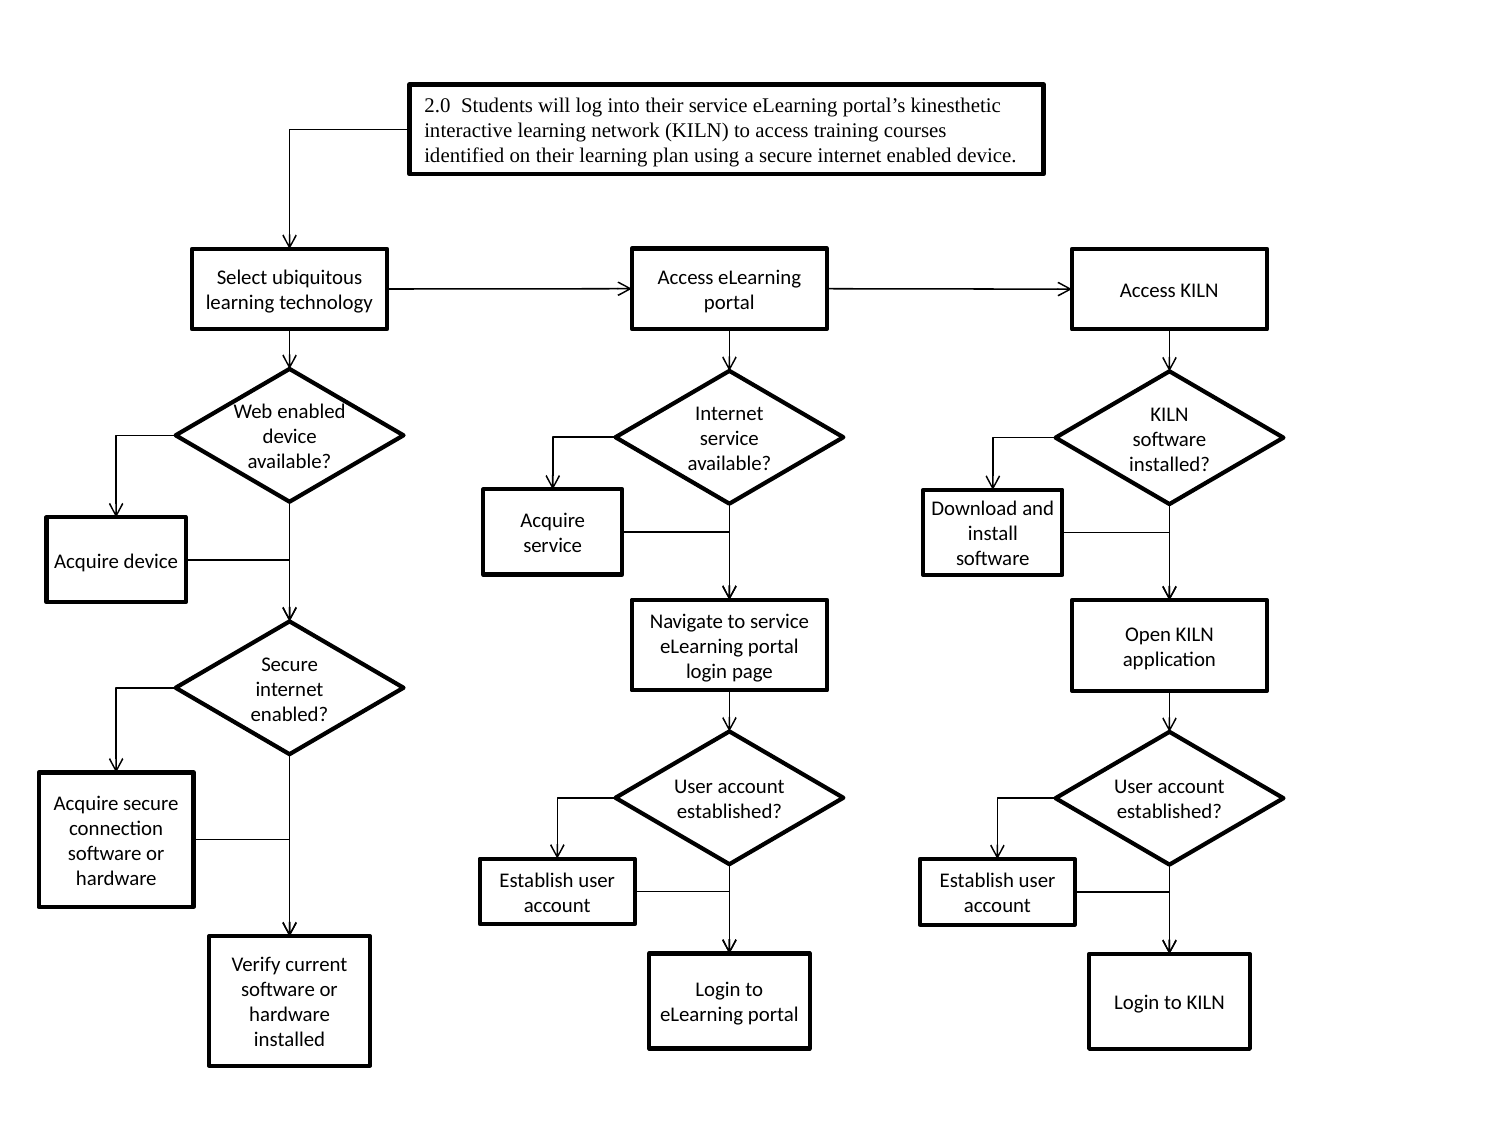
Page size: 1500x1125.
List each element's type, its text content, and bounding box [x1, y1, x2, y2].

text_box User account established? [1054, 731, 1286, 867]
text_box Establish user account [478, 857, 637, 926]
text_box Access KILN [1070, 247, 1269, 331]
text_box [552, 436, 616, 490]
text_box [1074, 891, 1170, 955]
text_box Establish user account [918, 857, 1077, 927]
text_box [185, 559, 290, 622]
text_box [992, 437, 1056, 491]
text_box Acquire service [481, 487, 624, 577]
text_box Internet service available? [614, 370, 846, 506]
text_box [1062, 532, 1170, 601]
text_box Acquire secure connection software or hardware [37, 770, 196, 909]
text_box Select ubiquitous learning technology [190, 247, 389, 331]
text_box Navigate to service eLearning portal login page [630, 598, 829, 692]
text_box Secure internet enabled? [174, 622, 406, 757]
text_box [621, 531, 730, 601]
text_box Login to eLearning portal [647, 951, 812, 1051]
text_box Open KILN application [1070, 598, 1269, 693]
text_box Download and install software [921, 488, 1064, 577]
text_box User account established? [613, 731, 846, 867]
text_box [997, 797, 1056, 860]
text_box Access eLearning portal [630, 246, 829, 331]
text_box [634, 891, 730, 954]
text_box Login to KILN [1087, 952, 1252, 1051]
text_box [115, 435, 176, 518]
text_box Acquire device [44, 515, 188, 604]
text_box 2.0 Students will log into their service eLearning portal’s kinesthetic interactive learning network (KILN) to access training courses identified on their learning plan using a secure internet enabled device. [407, 82, 1046, 176]
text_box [557, 797, 616, 859]
text_box Web enabled device available? [174, 369, 406, 504]
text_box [289, 129, 410, 250]
text_box KILN software installed? [1054, 371, 1286, 506]
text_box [193, 839, 290, 937]
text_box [115, 687, 176, 773]
text_box Verify current software or hardware installed [207, 934, 372, 1068]
